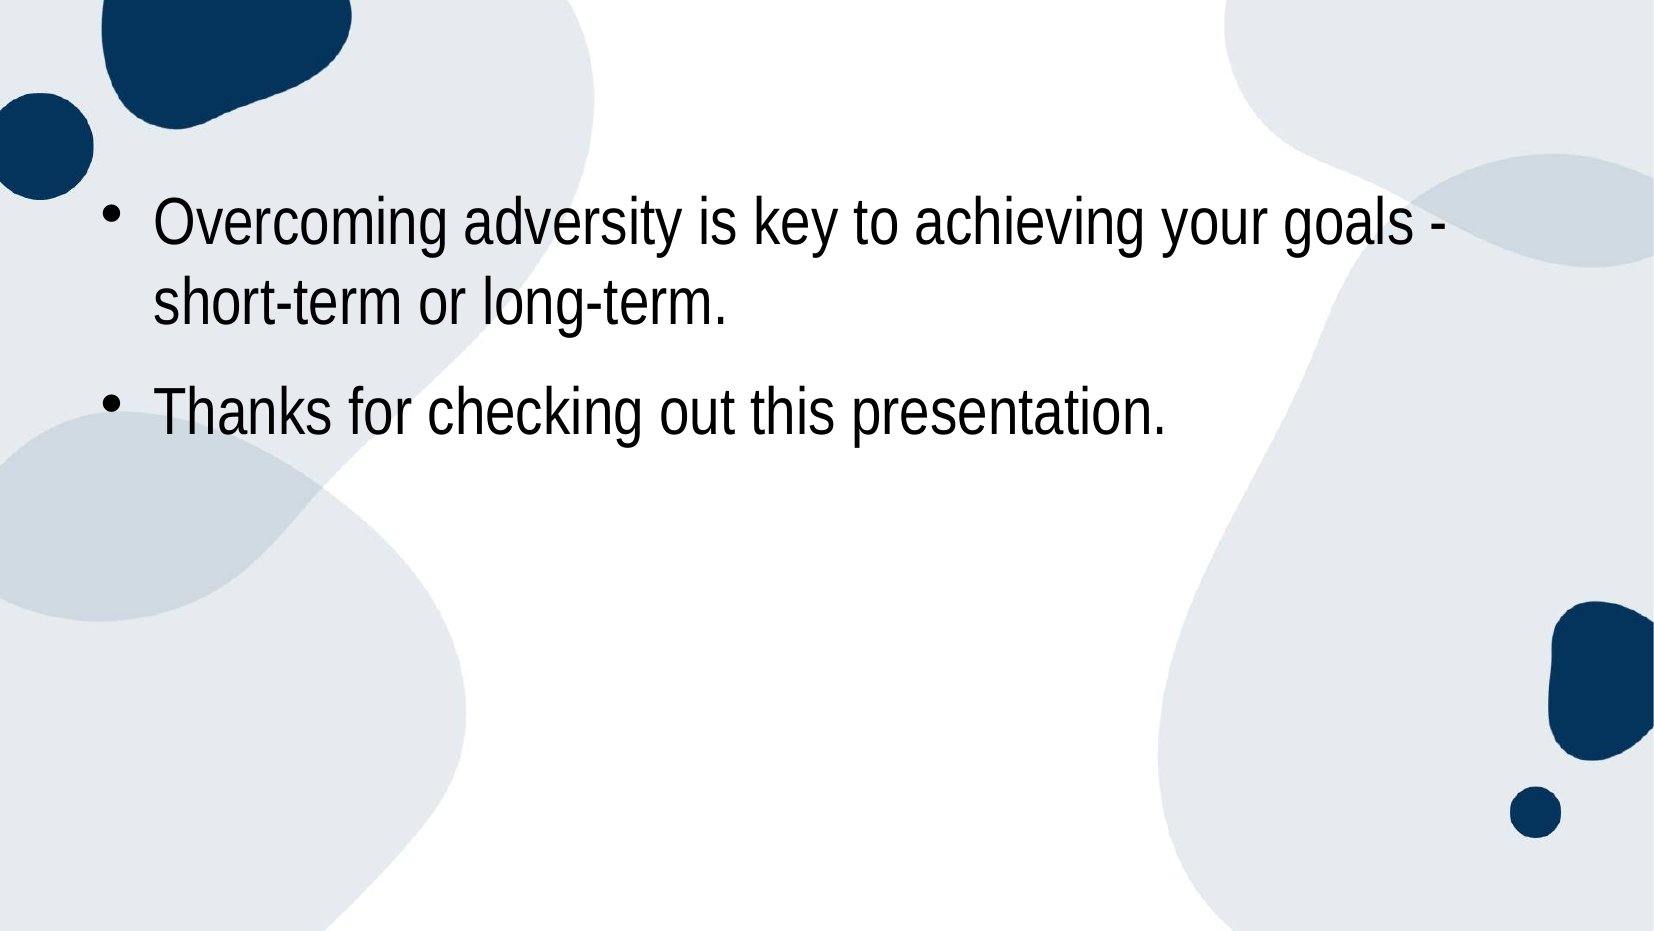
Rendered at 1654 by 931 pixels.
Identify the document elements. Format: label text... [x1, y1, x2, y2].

picture [0, 0, 1654, 931]
list Overcoming adversity is key to achieving your goals - short-term or long-term. Thanks for checking out this presentation. [82, 177, 1571, 753]
